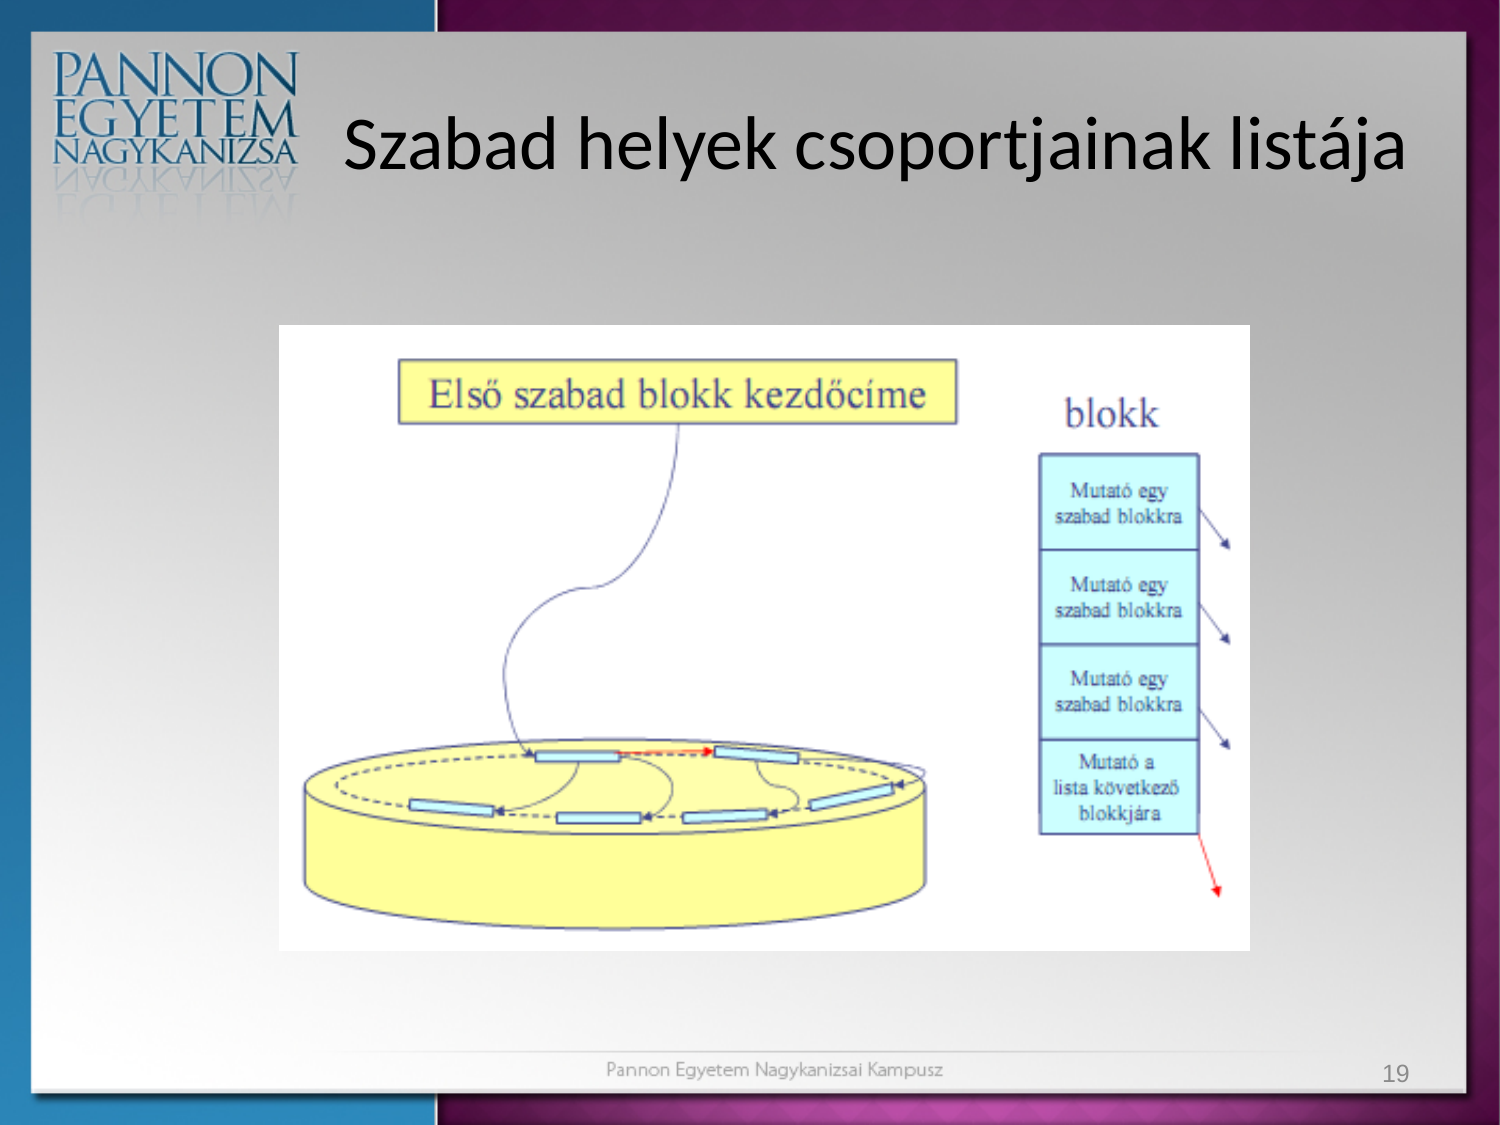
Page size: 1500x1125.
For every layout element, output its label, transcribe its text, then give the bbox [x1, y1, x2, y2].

title Szabad helyek csoportjainak listája [328, 45, 1425, 233]
picture [0, 0, 1500, 1125]
slide_number 19 [1074, 1042, 1425, 1103]
